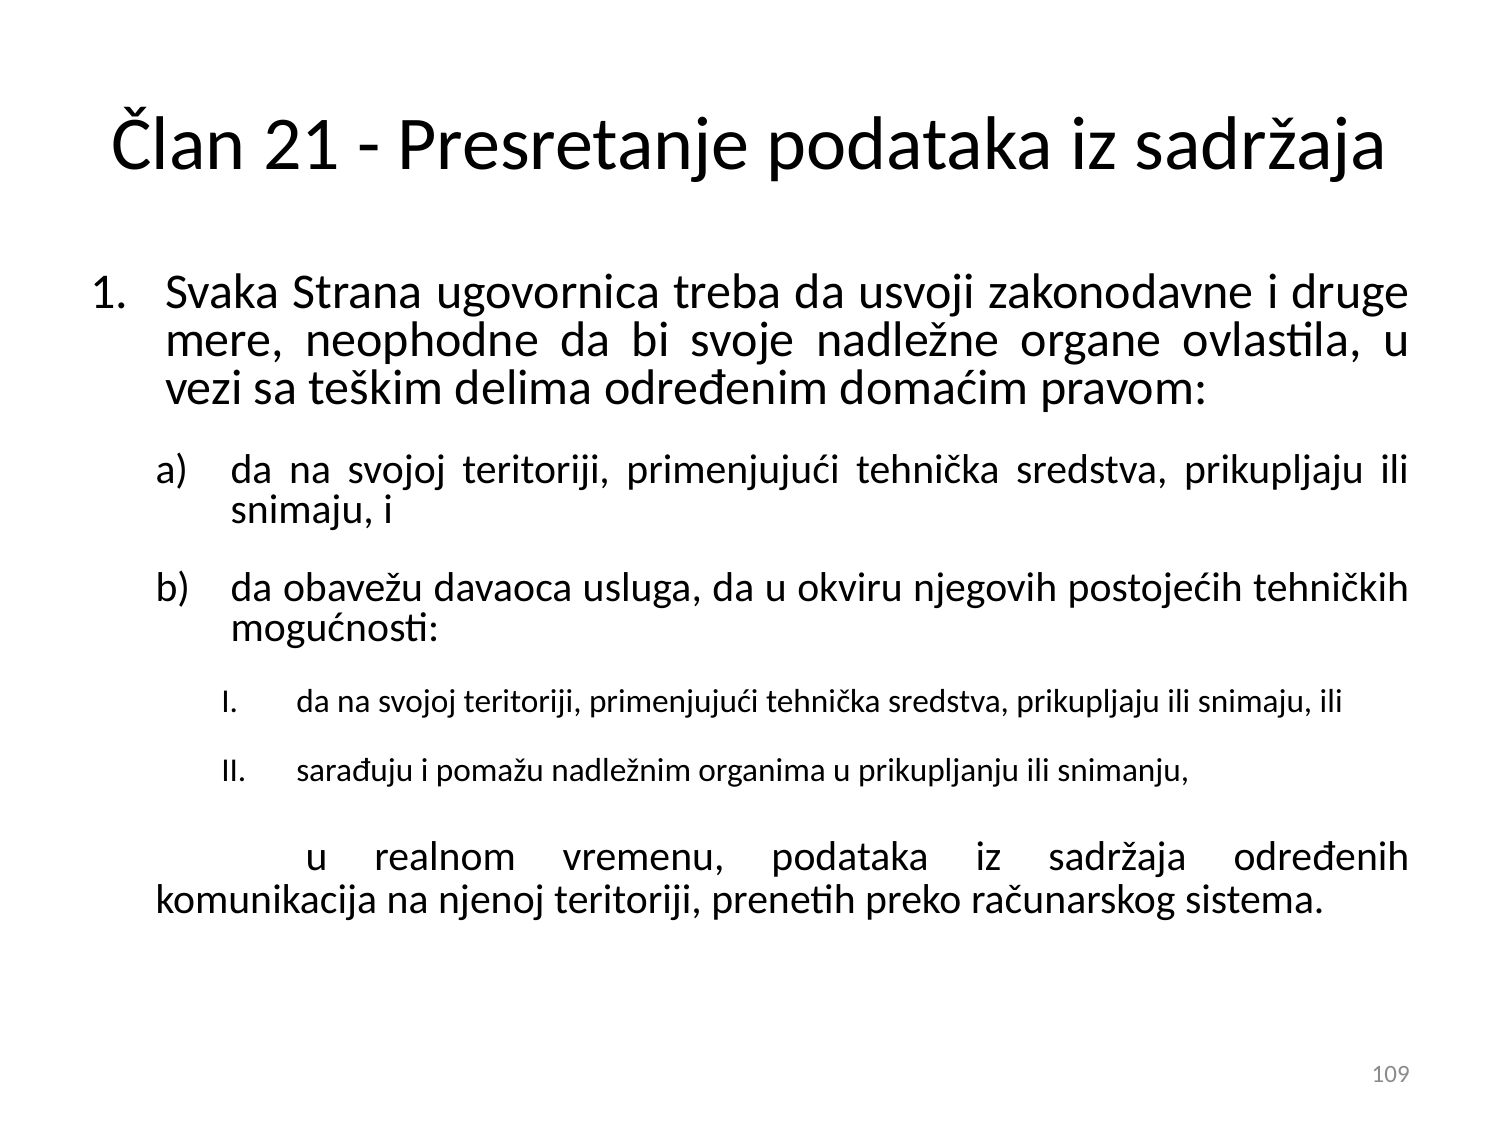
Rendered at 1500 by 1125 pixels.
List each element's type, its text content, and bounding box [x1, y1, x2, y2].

title Član 21 - Presretanje podataka iz sadržaja [74, 44, 1426, 233]
slide_number 109 [1074, 1042, 1425, 1103]
list Svaka Strana ugovornica treba da usvoji zakonodavne i druge mere, neophodne da bi svoje nadležne organe ovlastila, u vezi sa teškim delima određenim domaćim pravom: da na svojoj teritoriji, primenjujući tehnička sredstva, prikupljaju ili snimaju, i da obavežu davaoca usluga, da u okviru njegovih postojećih tehničkih mogućnosti: da na svojoj teritoriji, primenjujući tehnička sredstva, prikupljaju ili snimaju, ili sarađuju i pomažu nadležnim organima u prikupljanju ili snimanju, u realnom vremenu, podataka iz sadržaja određenih komunikacija na njenoj teritoriji, prenetih preko računarskog sistema. [74, 262, 1426, 1043]
